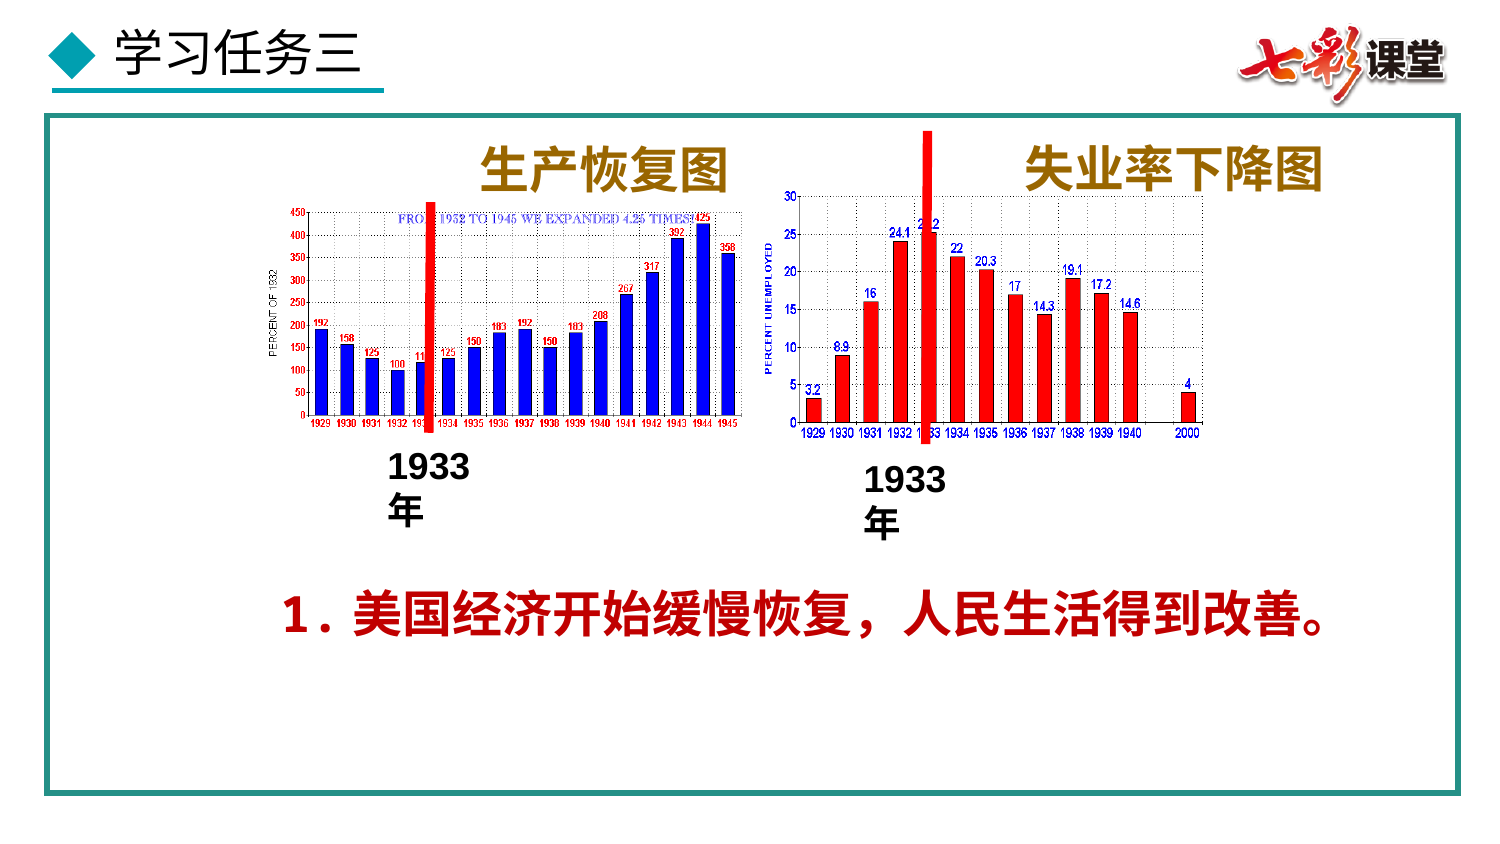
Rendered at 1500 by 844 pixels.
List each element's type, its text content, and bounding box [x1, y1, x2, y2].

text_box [265, 130, 756, 438]
text_box 1933年 [372, 438, 527, 540]
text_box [428, 201, 432, 434]
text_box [756, 129, 1365, 448]
picture [1234, 20, 1451, 108]
text_box 1.美国经济开始缓慢恢复，人民生活得到改善。 [265, 575, 1325, 651]
text_box 1933年 [848, 448, 1003, 553]
